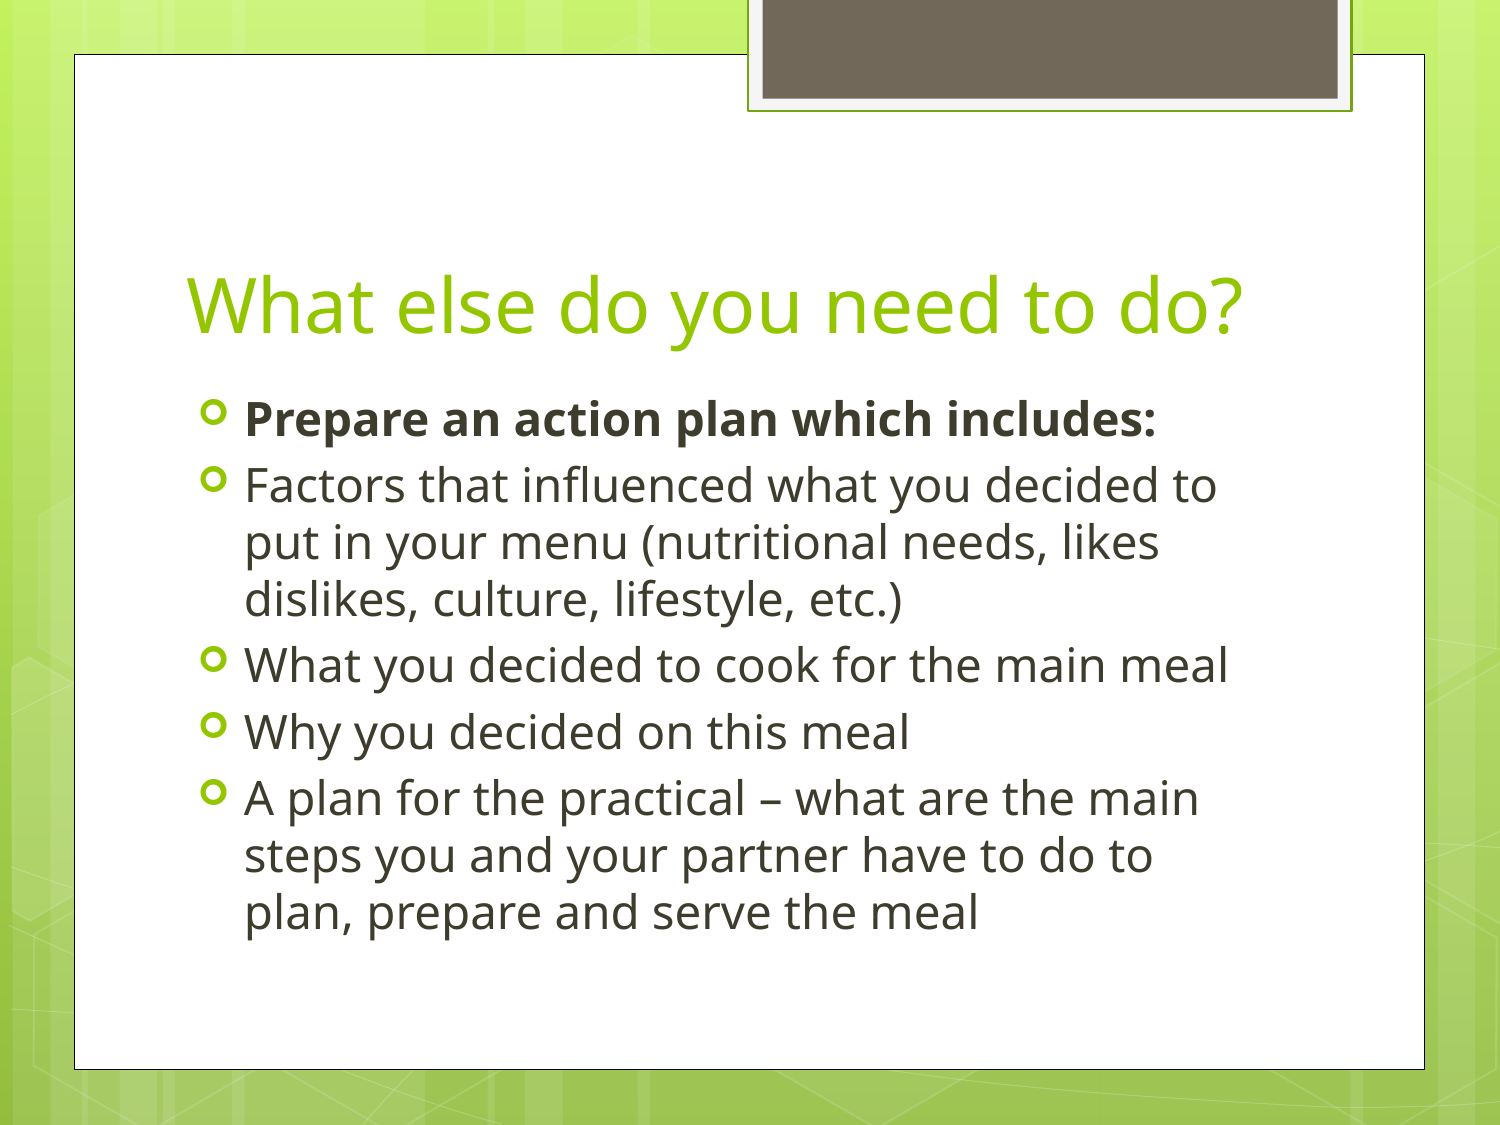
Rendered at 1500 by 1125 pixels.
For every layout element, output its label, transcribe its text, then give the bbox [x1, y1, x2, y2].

title What else do you need to do? [171, 168, 1324, 357]
list Prepare an action plan which includes: Factors that influenced what you decided to put in your menu (nutritional needs, likes dislikes, culture, lifestyle, etc.) What you decided to cook for the main meal Why you decided on this meal A plan for the practical – what are the main steps you and your partner have to do to plan, prepare and serve the meal [171, 381, 1283, 957]
